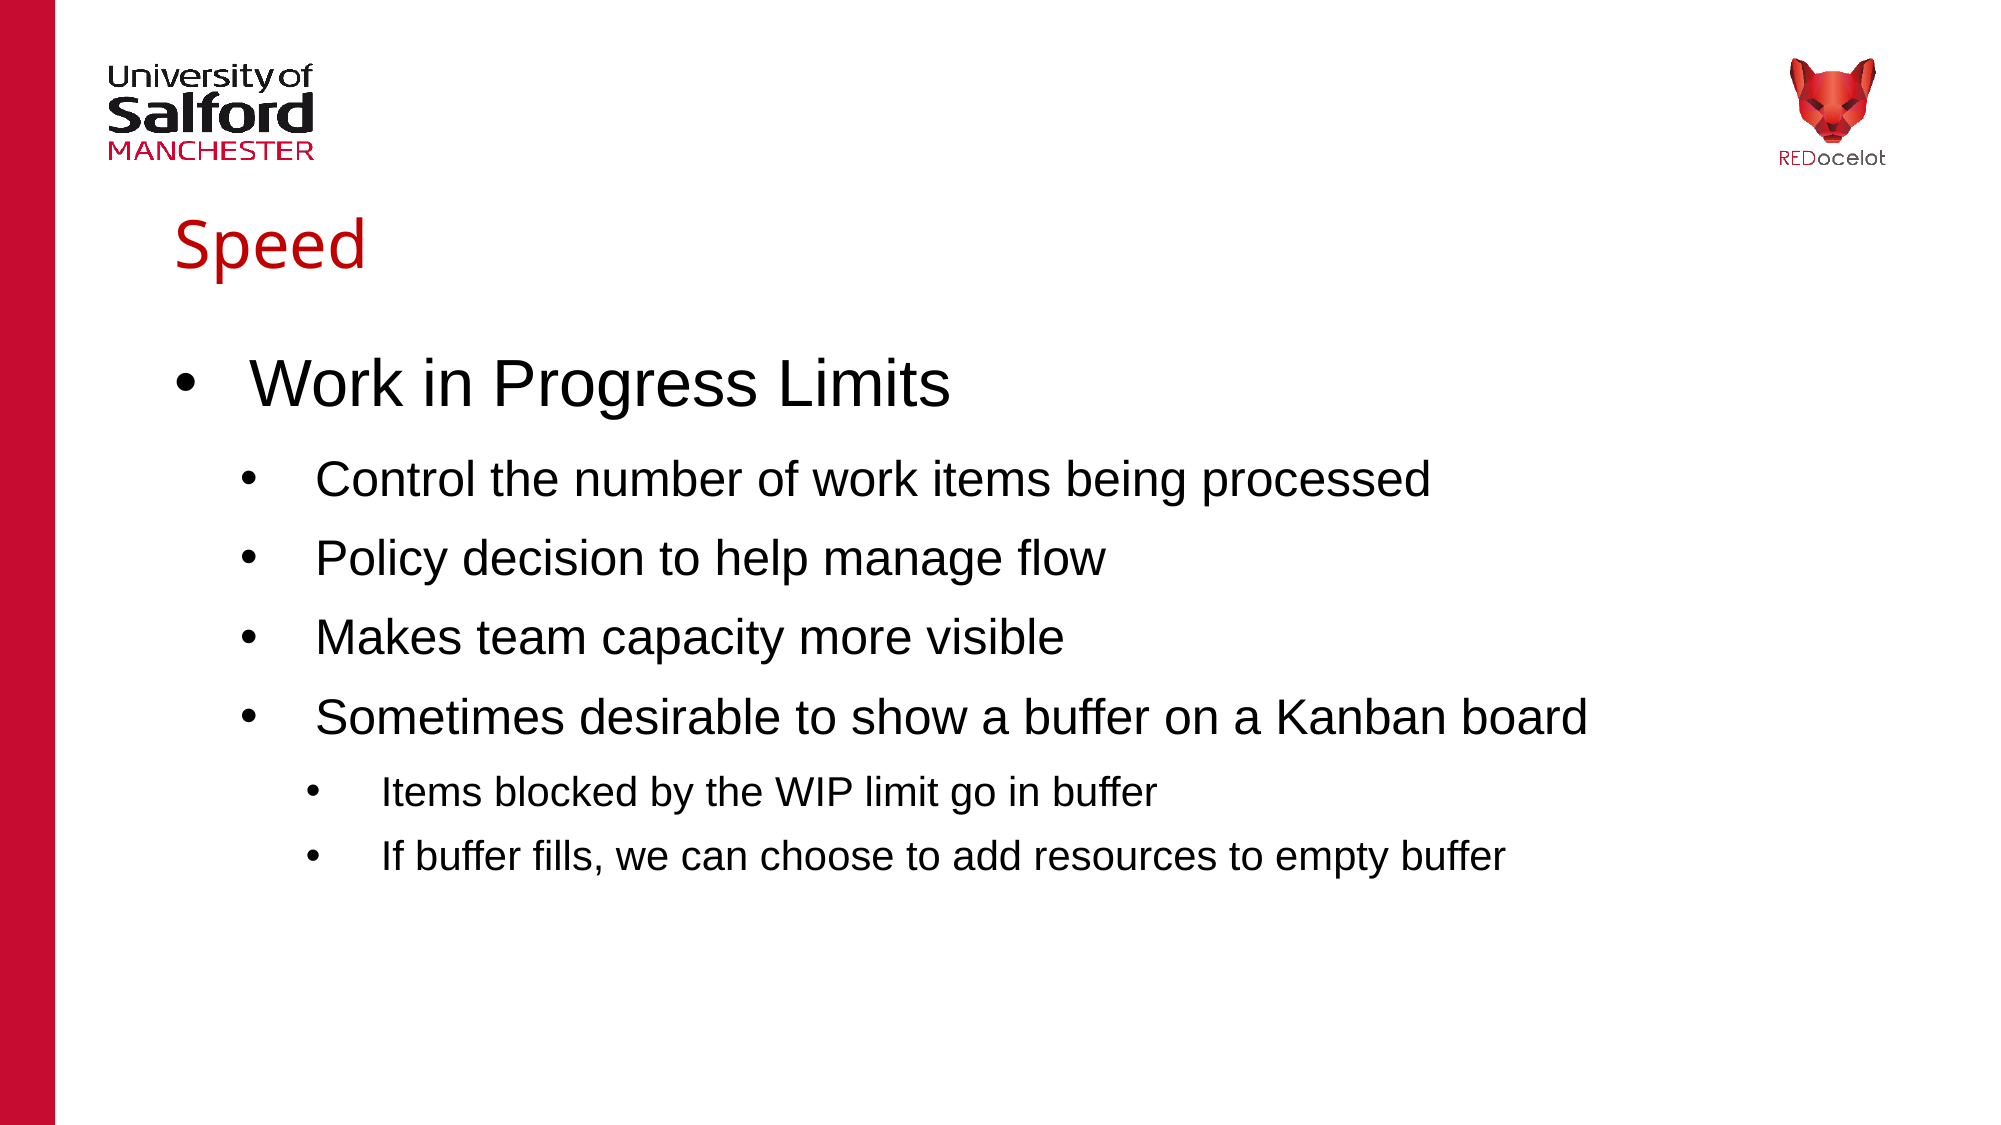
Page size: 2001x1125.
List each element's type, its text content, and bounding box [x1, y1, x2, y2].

picture [60, 27, 362, 196]
title Speed [159, 201, 1899, 310]
picture [1766, 43, 1899, 180]
list Work in Progress Limits Control the number of work items being processed Policy decision to help manage flow Makes team capacity more visible Sometimes desirable to show a buffer on a Kanban board Items blocked by the WIP limit go in buffer If buffer fills, we can choose to add resources to empty buffer [159, 340, 1899, 1004]
